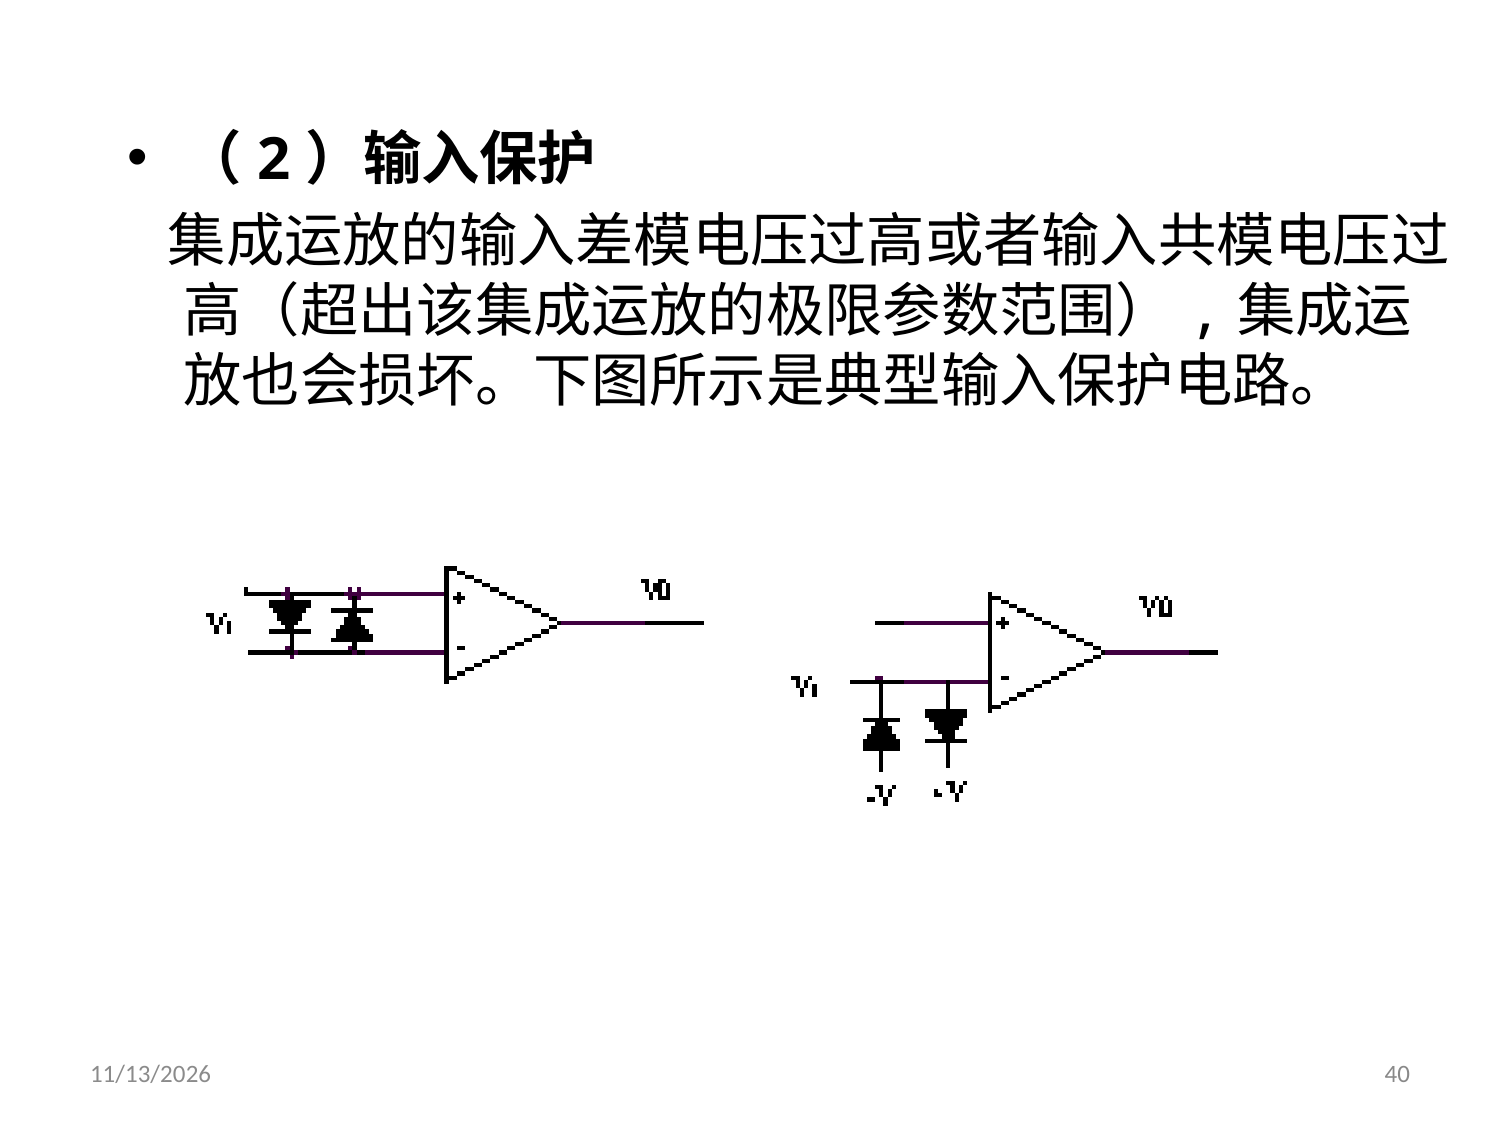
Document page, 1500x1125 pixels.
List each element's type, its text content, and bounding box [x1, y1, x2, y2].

picture [194, 550, 1232, 823]
slide_number 40 [1074, 1042, 1425, 1103]
list （2）输入保护 集成运放的输入差模电压过高或者输入共模电压过高（超出该集成运放的极限参数范围）,集成运放也会损坏。下图所示是典型输入保护电路。 [112, 113, 1471, 480]
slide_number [75, 1042, 425, 1103]
